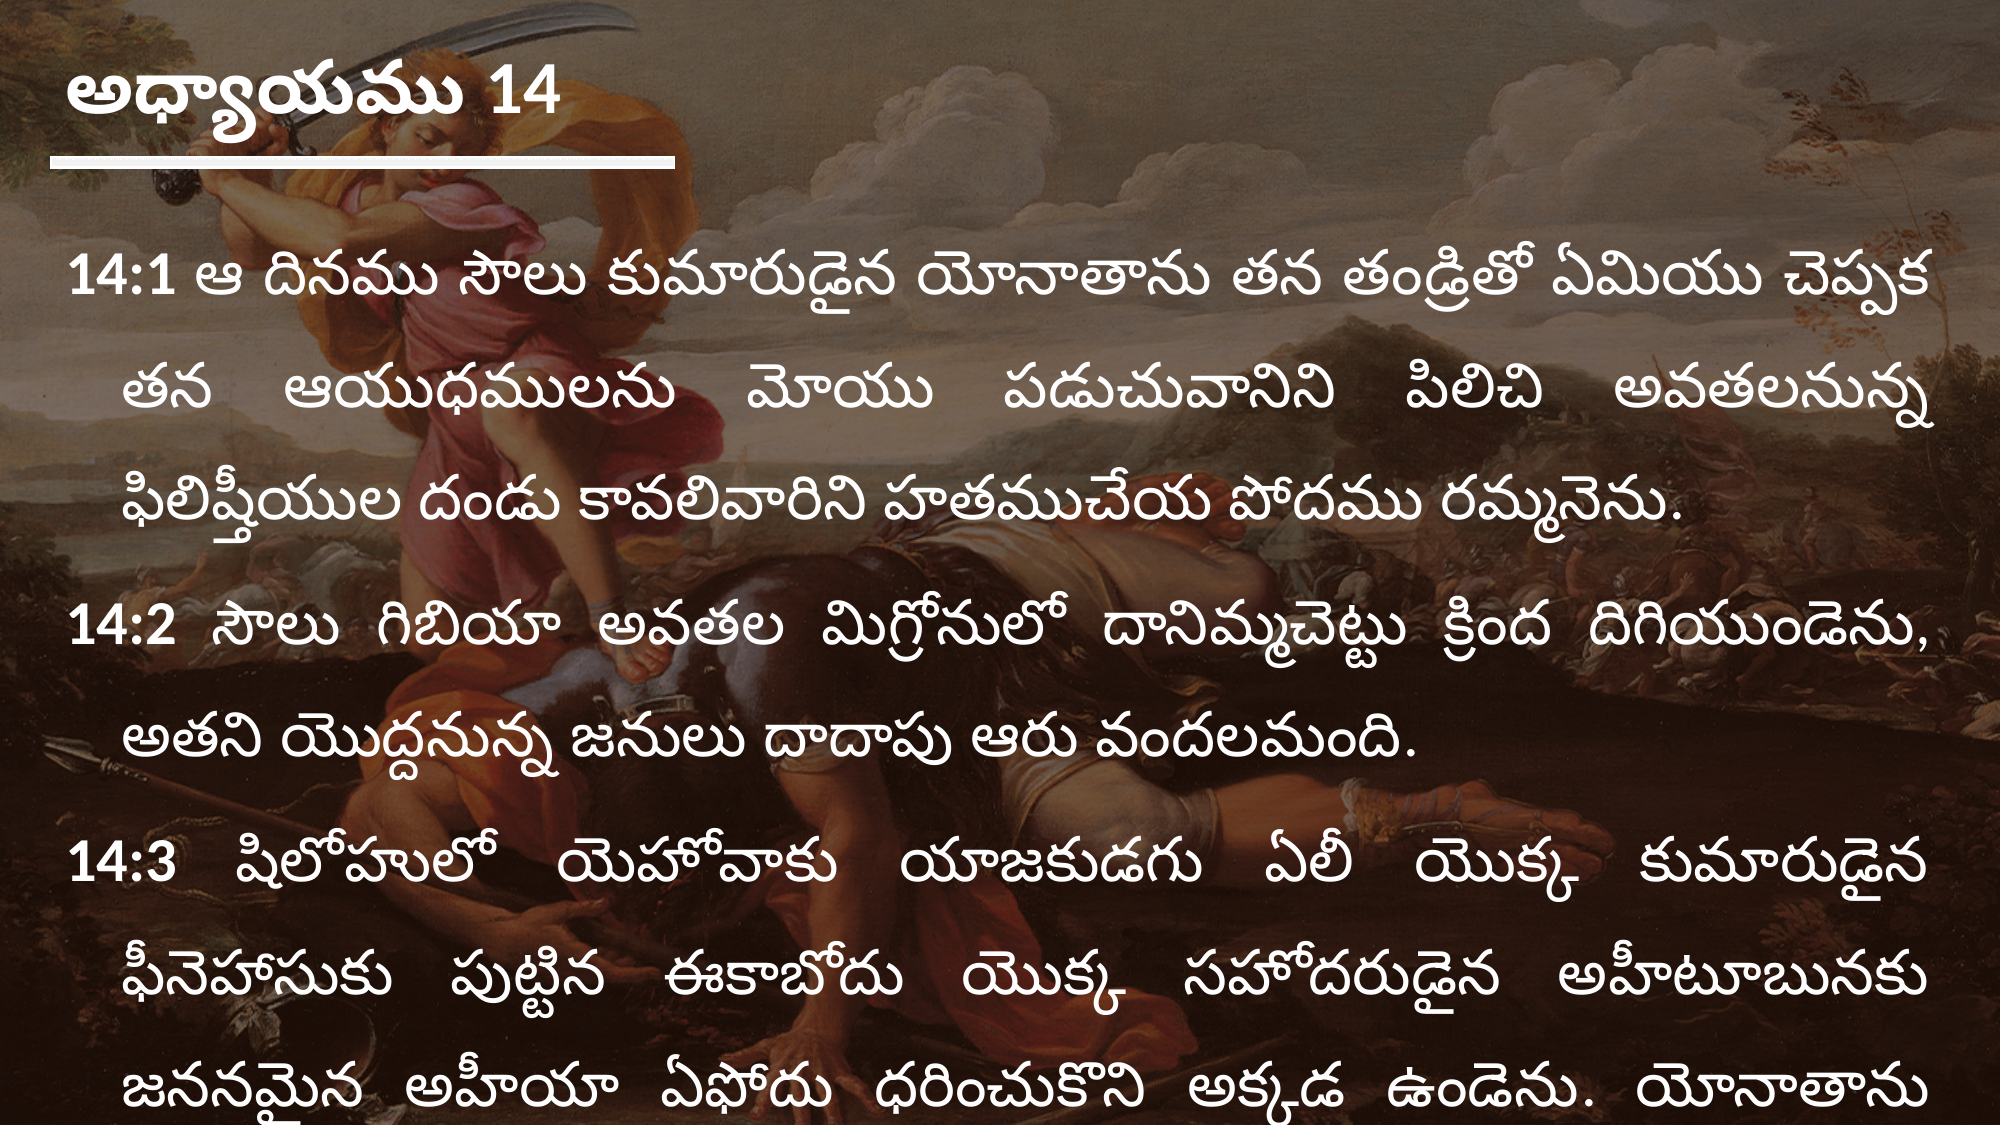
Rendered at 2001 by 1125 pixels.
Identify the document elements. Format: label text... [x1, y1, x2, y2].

list 14:1 ఆ దినము సౌలు కుమారుడైన యోనాతాను తన తండ్రితో ఏమియు చెప్పక తన ఆయుధములను మోయు పడుచువానిని పిలిచి అవతలనున్న ఫిలిష్తీయుల దండు కావలివారిని హతముచేయ పోదము రమ్మనెను. 14:2 సౌలు గిబియా అవతల మిగ్రోనులో దానిమ్మచెట్టు క్రింద దిగియుండెను, అతని యొద్దనున్న జనులు దాదాపు ఆరు వందలమంది. 14:3 షిలోహులో యెహోవాకు యాజకుడగు ఏలీ యొక్క కుమారుడైన ఫీనెహాసుకు పుట్టిన ఈకాబోదు యొక్క సహోదరుడైన అహీటూబునకు జననమైన అహీయా ఏఫోదు ధరించుకొని అక్కడ ఉండెను. యోనాతాను వెళ్లిన సంగతి జనులకు తెలియకయుండెను. [50, 187, 1946, 1063]
title అధ్యాయము 14 [50, 0, 1925, 167]
picture [0, 0, 2000, 1125]
